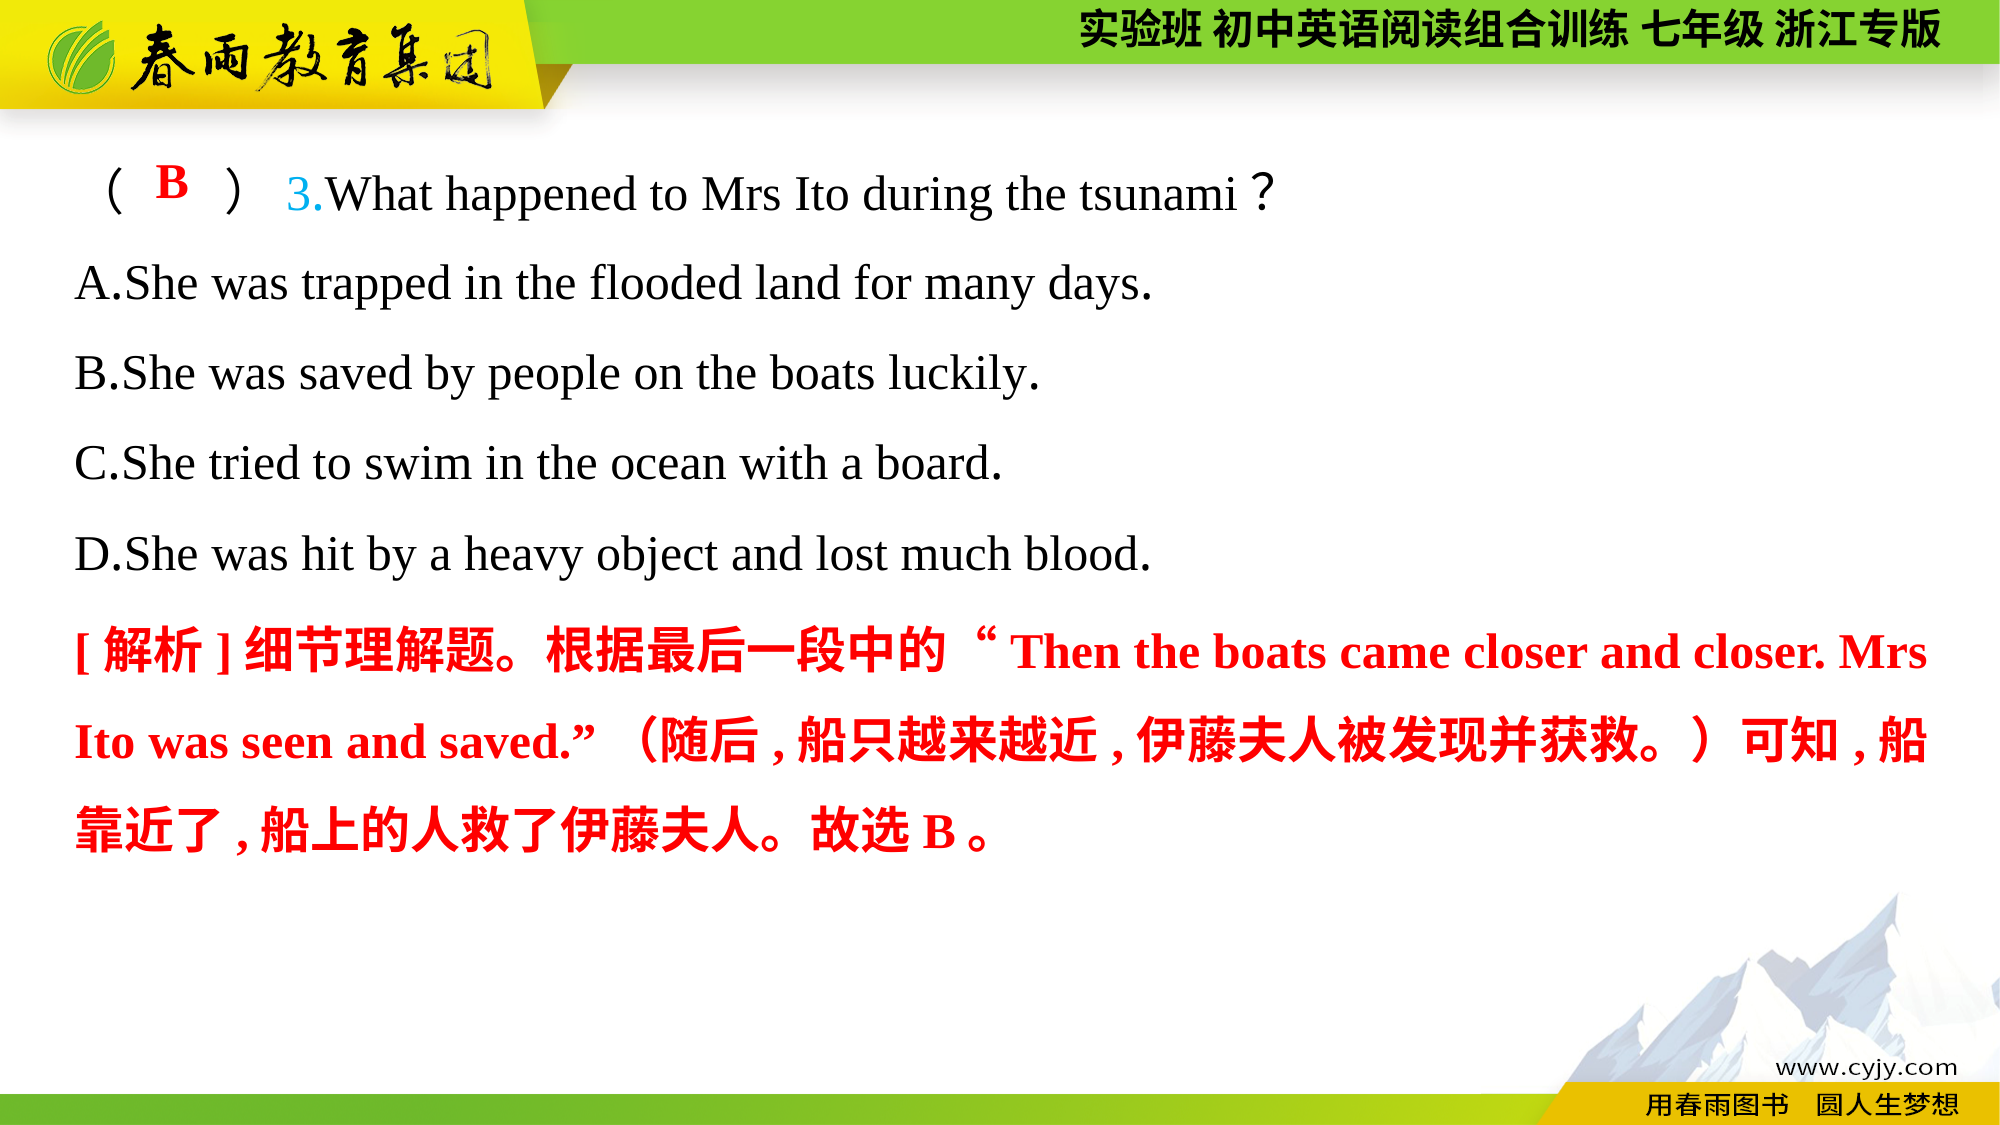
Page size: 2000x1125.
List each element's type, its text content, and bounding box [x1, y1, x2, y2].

list （ ）3.What happened to Mrs Ito during the tsunami？ A.She was trapped in the flooded land for many days. B.She was saved by people on the boats luckily. C.She tried to swim in the ocean with a board. D.She was hit by a heavy object and lost much blood. [59, 122, 1944, 581]
picture [0, 0, 2000, 1125]
text_box [解析]细节理解题。根据最后一段中的“Then the boats came closer and closer. Mrs Ito was seen and saved.”（随后,船只越来越近,伊藤夫人被发现并获救。）可知,船靠近了,船上的人救了伊藤夫人。故选B。 [59, 581, 1944, 867]
text_box B [140, 141, 204, 217]
